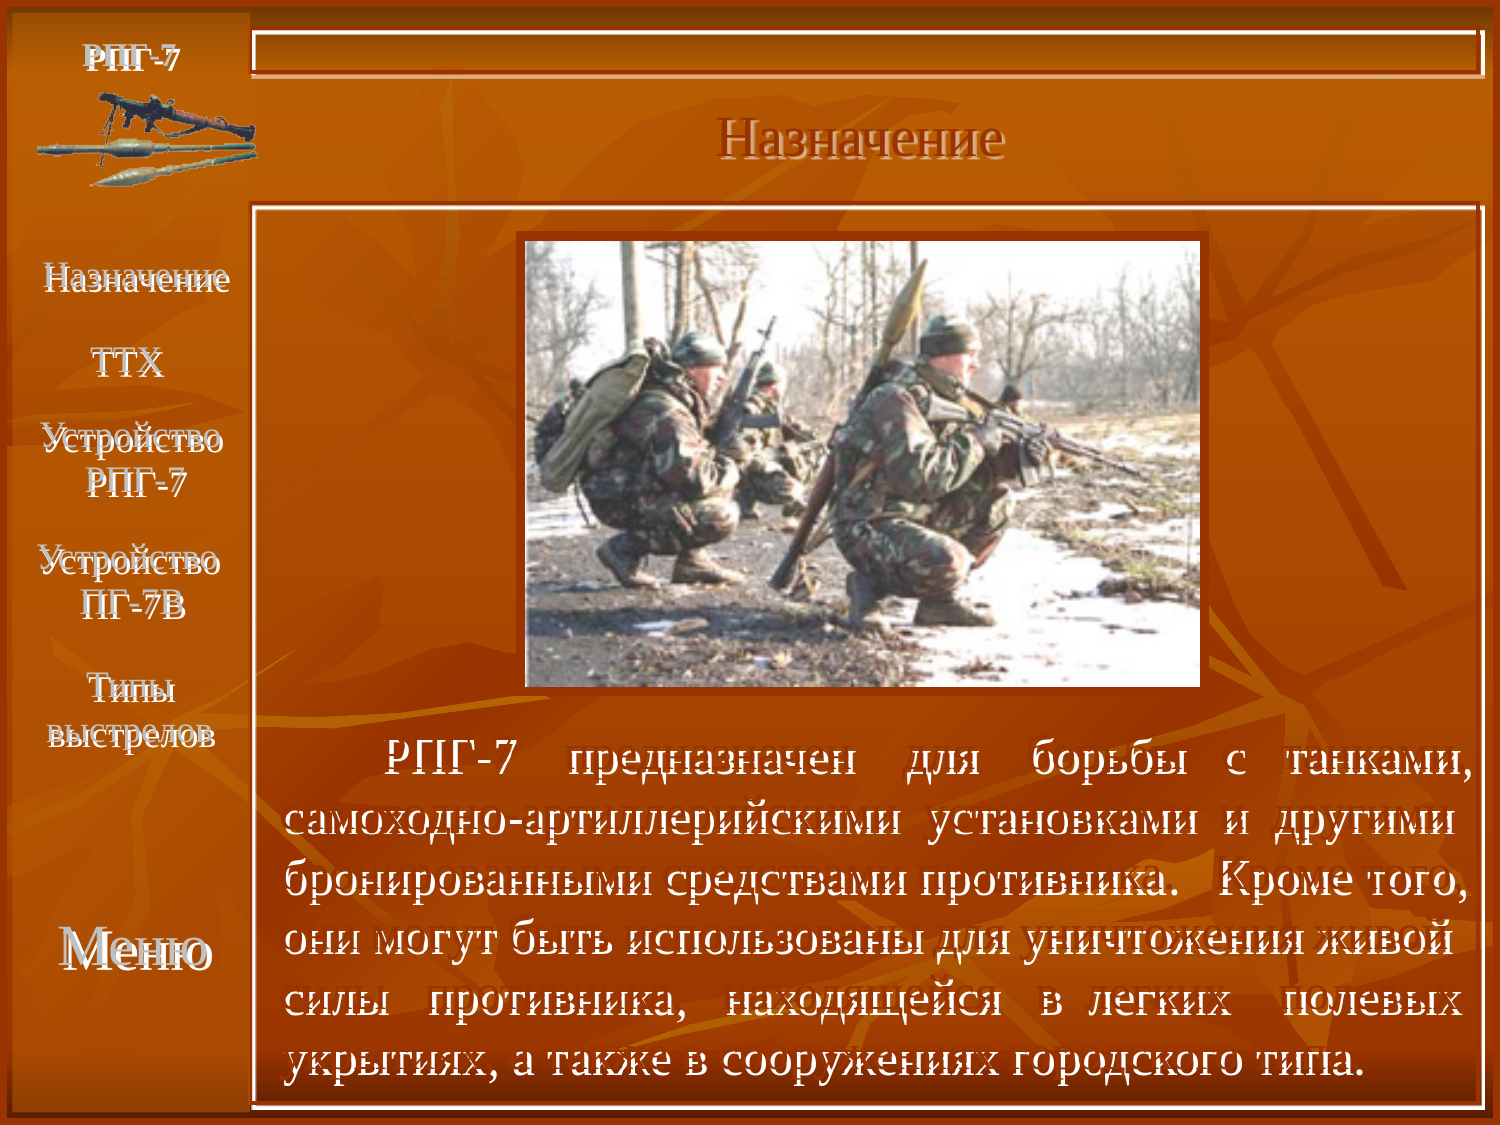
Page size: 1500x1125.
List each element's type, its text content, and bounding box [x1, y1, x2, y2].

text_box [250, 75, 1488, 200]
text_box Назначение [27, 242, 244, 303]
text_box [705, 94, 1024, 180]
text_box Назначение [700, 90, 1019, 176]
text_box Устройство ПГ-7В [21, 524, 234, 630]
text_box ТТХ [75, 328, 178, 388]
text_box [12, 12, 250, 1113]
text_box Меню [43, 900, 225, 985]
text_box Устройство РПГ-7 [24, 403, 237, 508]
picture [37, 92, 259, 189]
text_box Типы выстрелов [31, 653, 229, 758]
text_box [250, 203, 1478, 1104]
picture [524, 240, 1201, 687]
text_box [0, 0, 1500, 1125]
text_box РПГ-7 [67, 25, 192, 81]
text_box РПГ-7 предназначен для борьбы с танками, самоходно-артиллерийскими установками и другими бронированными средствами противника. Кроме того, они могут быть использованы для уничтожения живой силы противника, находящейся в легких полевых укрытиях, а также в сооружениях городского типа. [264, 712, 1484, 1088]
text_box [250, 28, 1478, 72]
